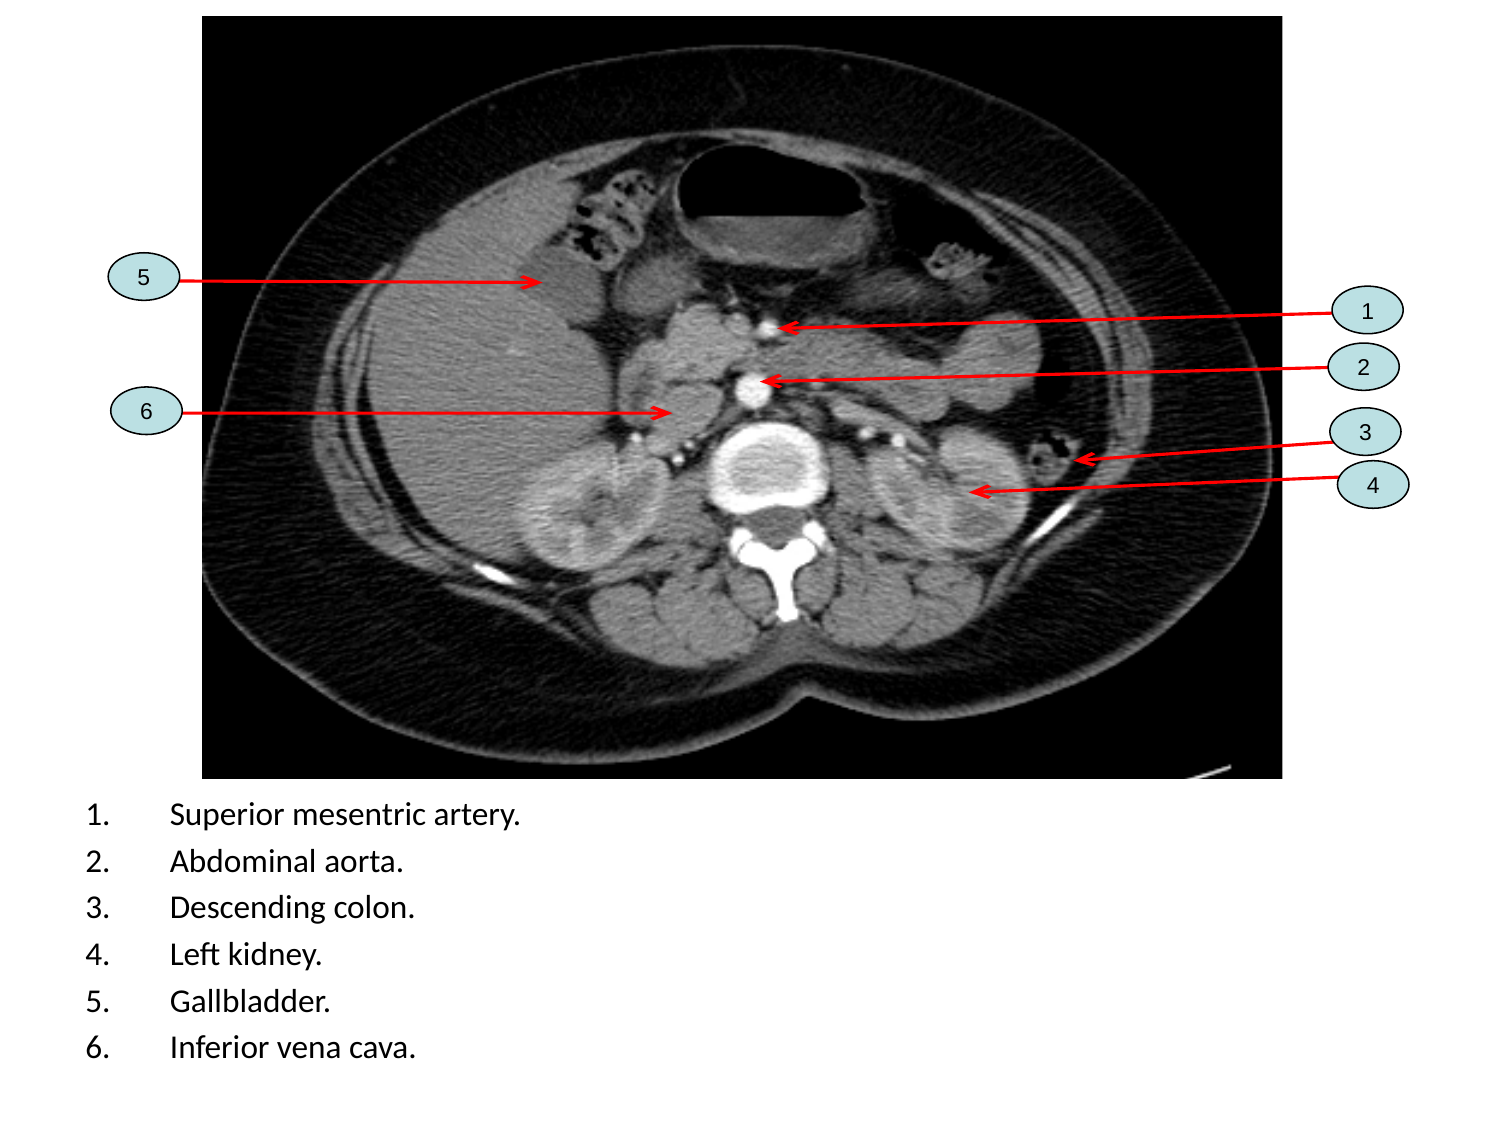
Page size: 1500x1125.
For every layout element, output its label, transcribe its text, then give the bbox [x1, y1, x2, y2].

list Superior mesentric artery. Abdominal aorta. Descending colon. Left kidney. Gallbladder. Inferior vena cava. [70, 785, 1425, 1079]
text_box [107, 16, 1410, 779]
